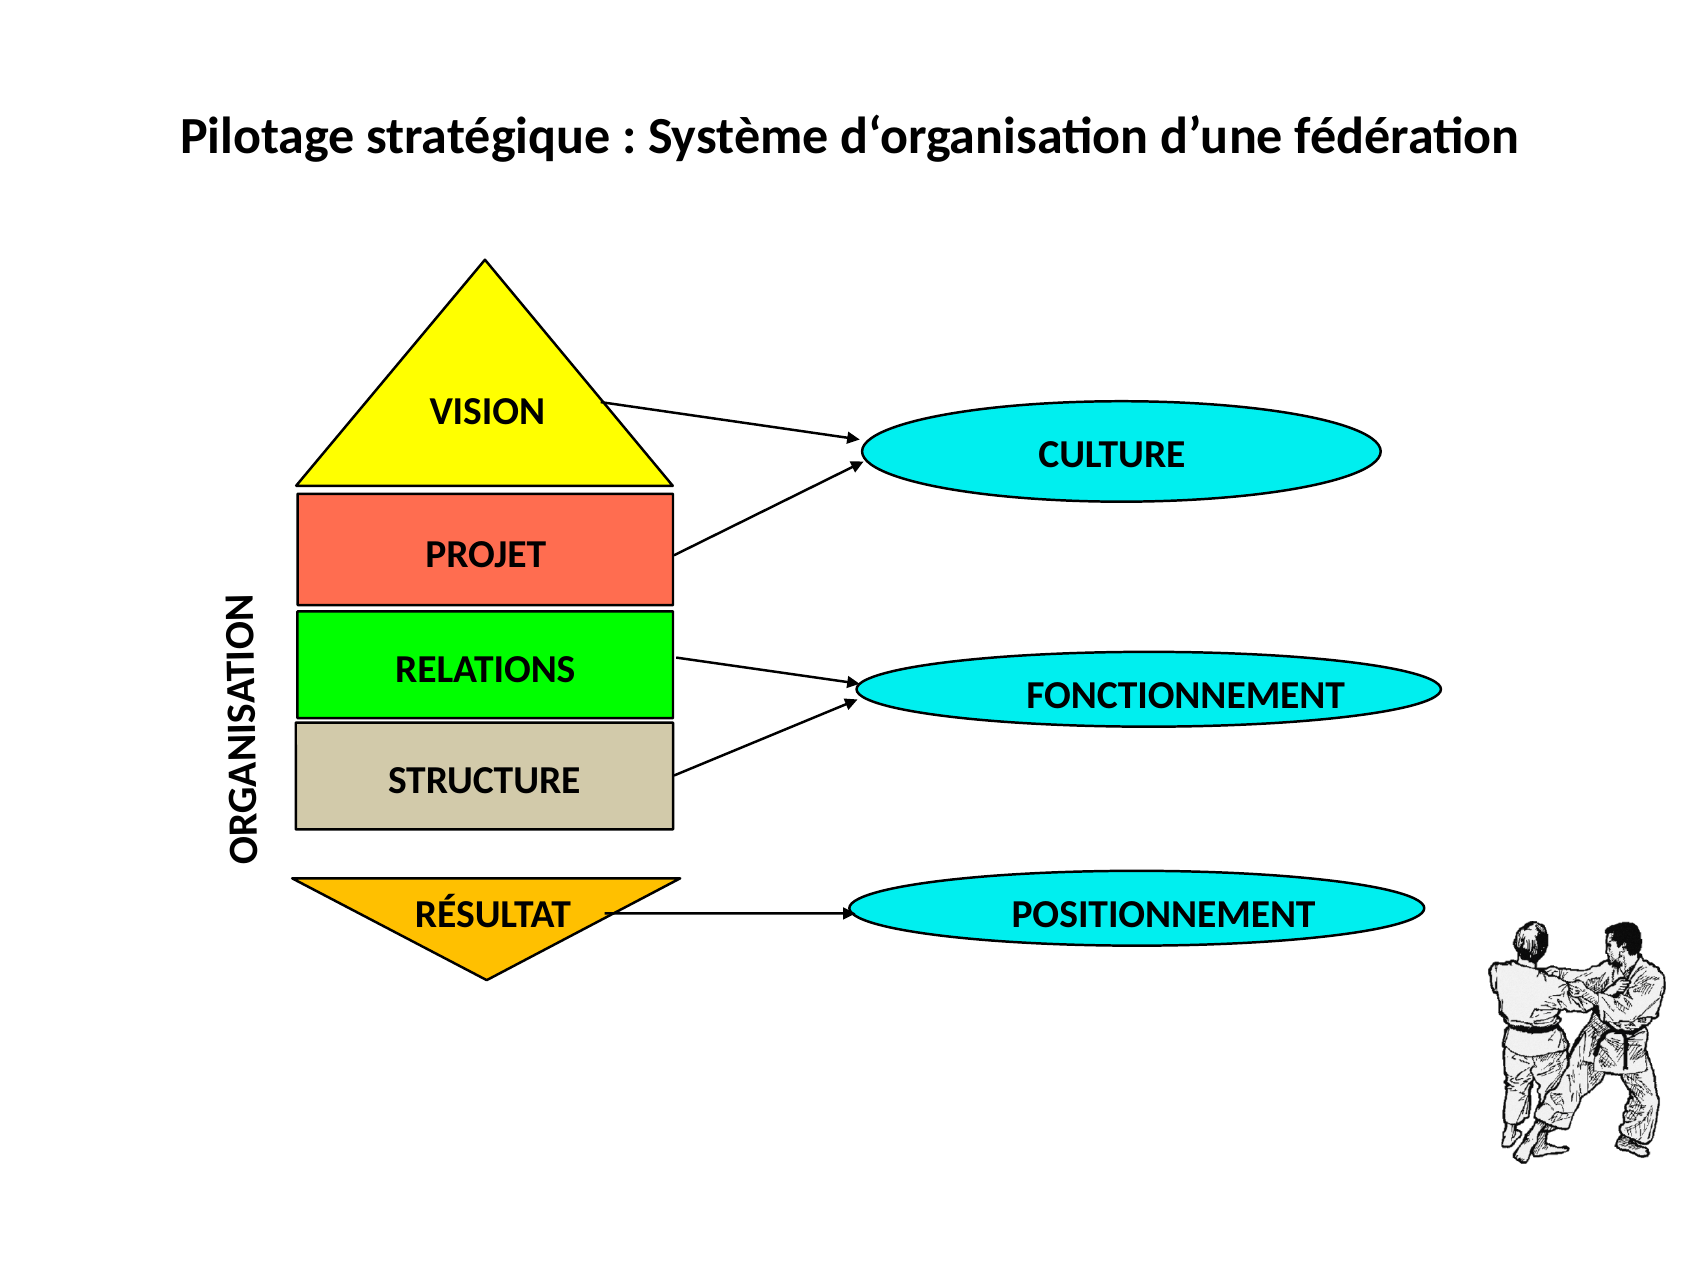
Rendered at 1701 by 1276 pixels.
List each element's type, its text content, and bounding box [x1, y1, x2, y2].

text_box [212, 259, 1442, 981]
text_box Pilotage stratégique : Système d‘organisation d’une fédération [0, 101, 1701, 182]
picture [1487, 920, 1666, 1165]
